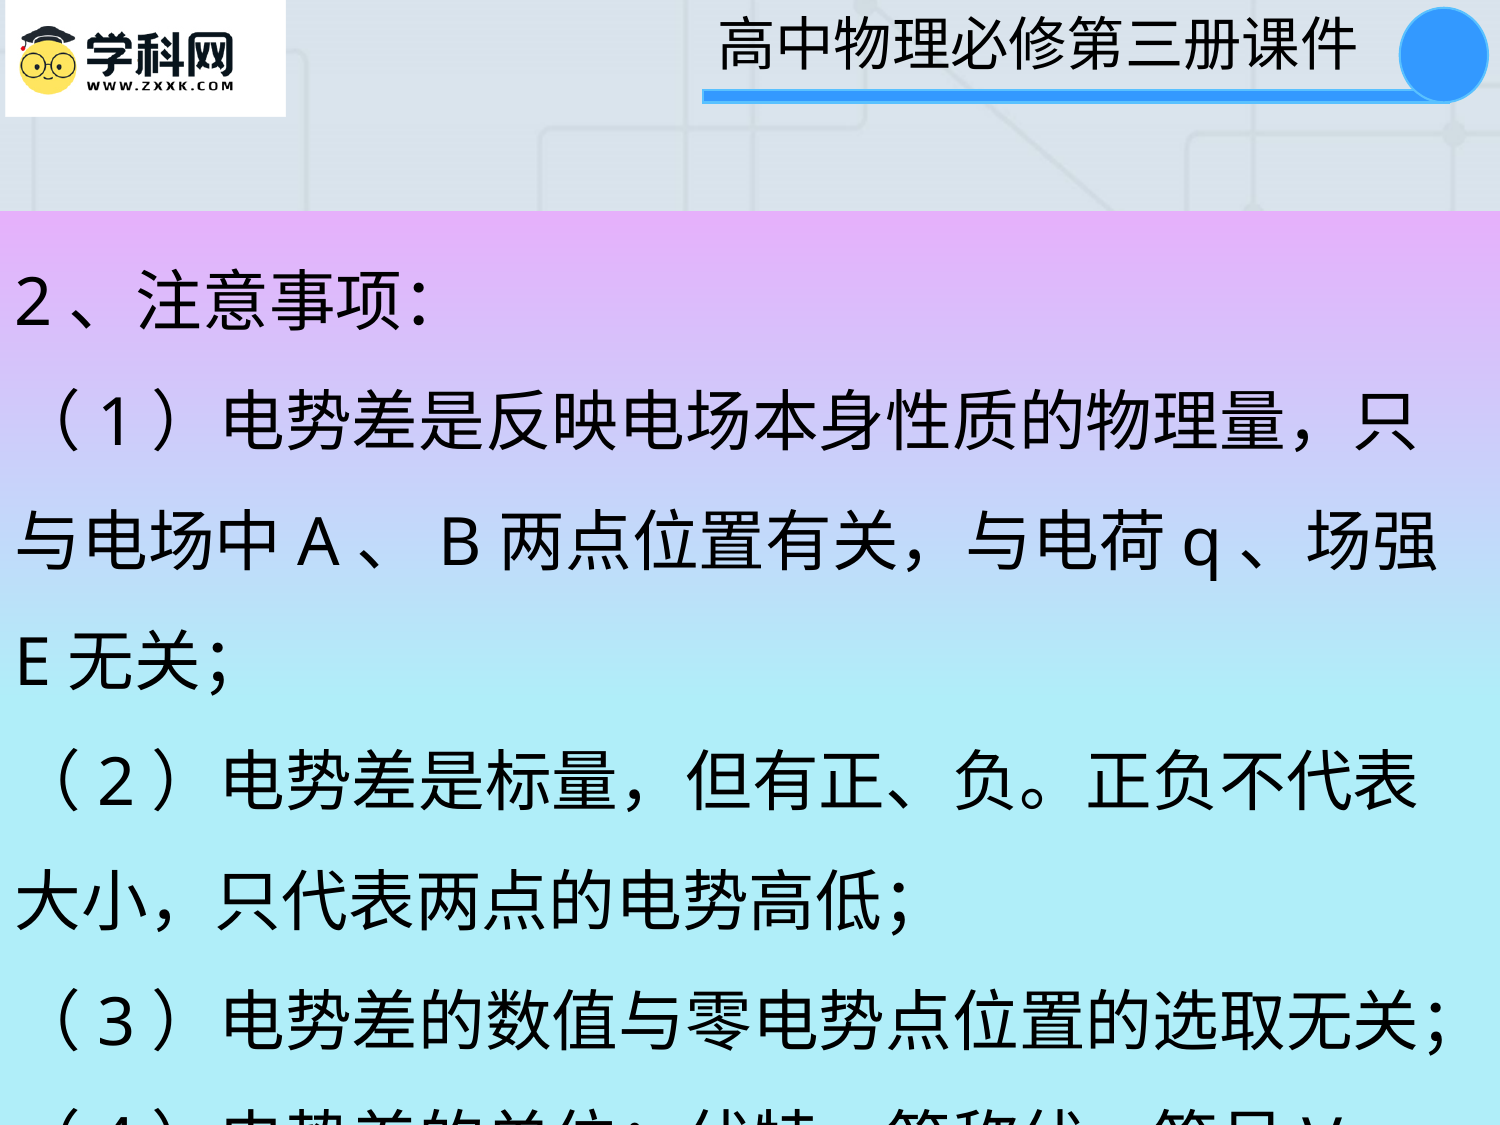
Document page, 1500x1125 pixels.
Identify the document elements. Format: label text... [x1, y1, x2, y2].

text_box 2、注意事项： （1）电势差是反映电场本身性质的物理量，只与电场中A、B两点位置有关，与电荷q、场强E无关； （2）电势差是标量，但有正、负。正负不代表大小，只代表两点的电势高低； （3）电势差的数值与零电势点位置的选取无关； （4）电势差的单位：伏特，简称伏，符号V [0, 211, 1500, 1125]
picture [0, 0, 1500, 211]
